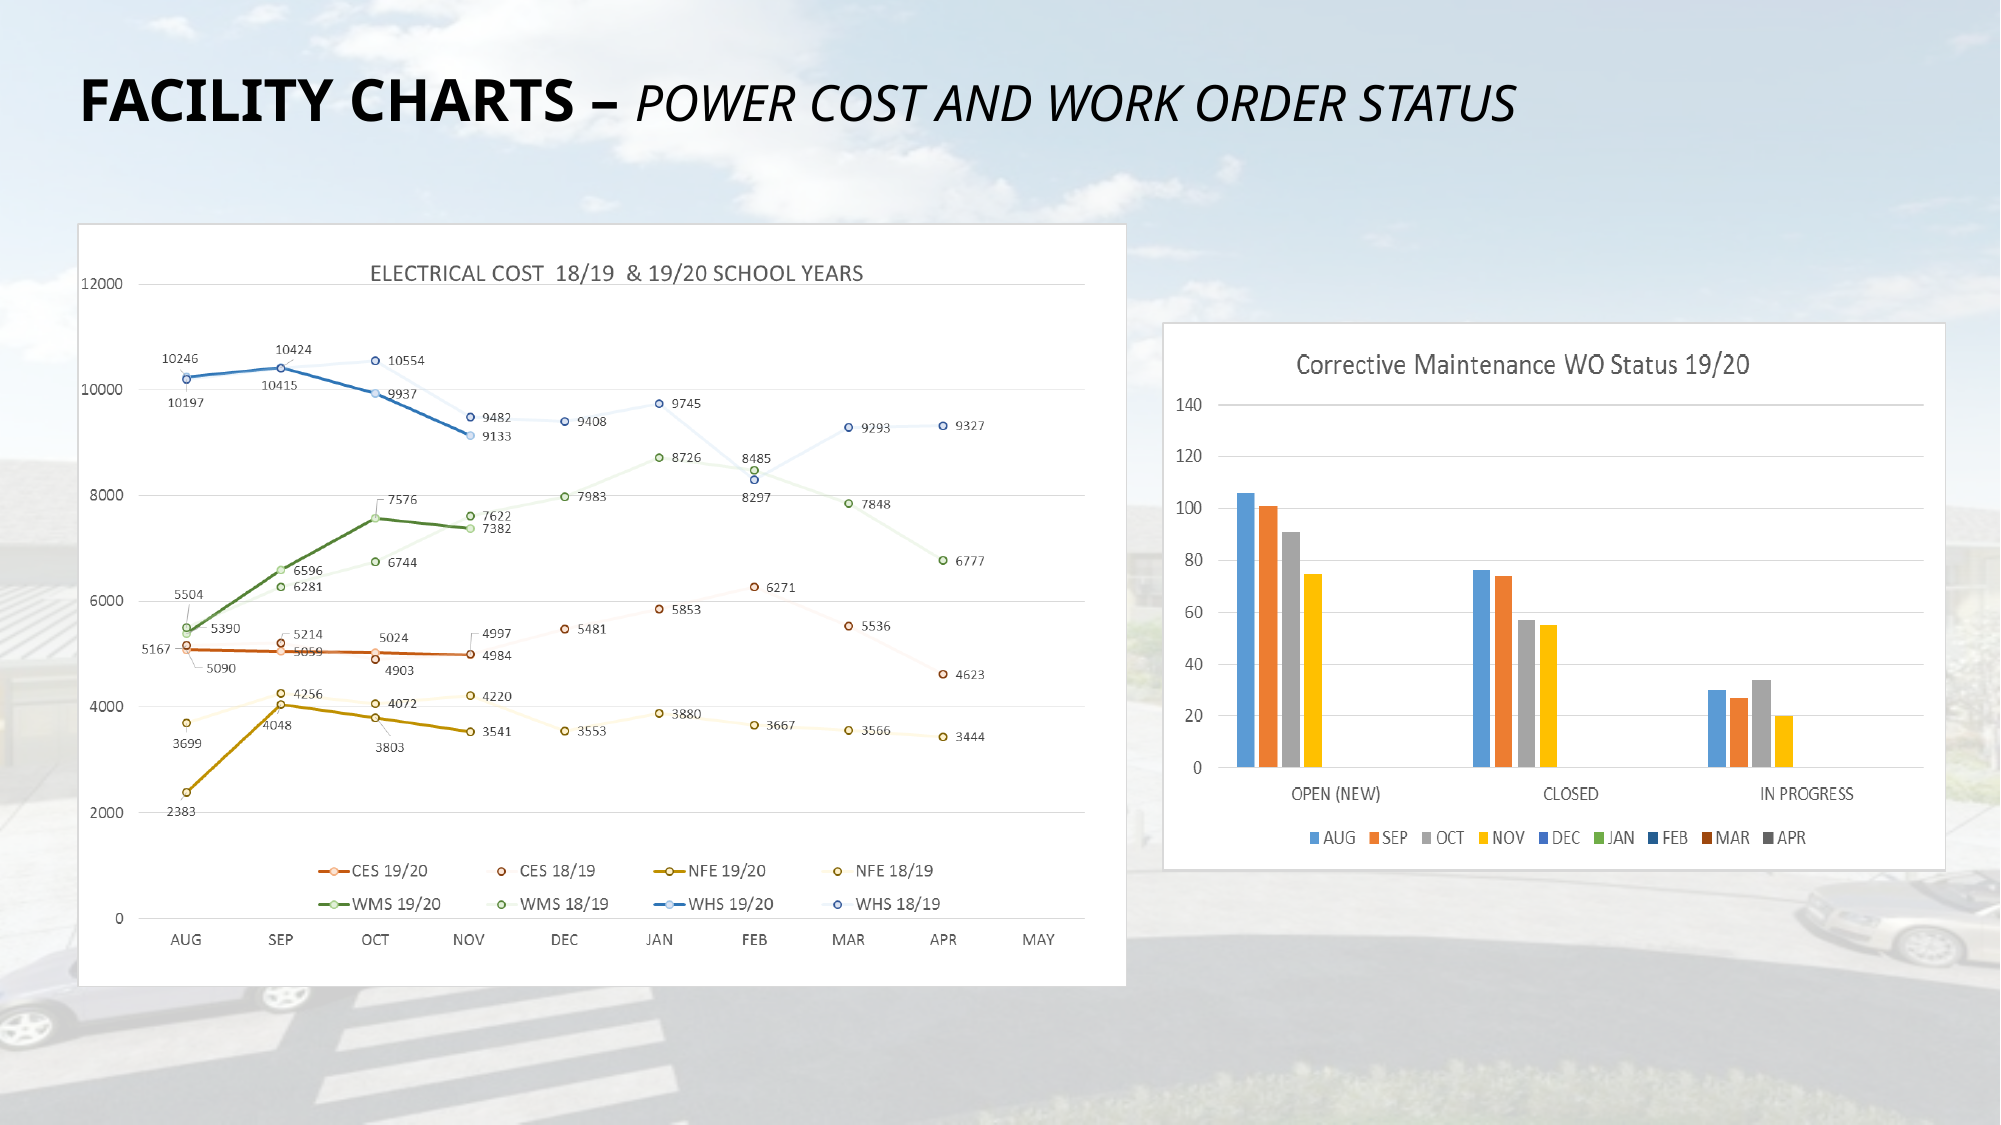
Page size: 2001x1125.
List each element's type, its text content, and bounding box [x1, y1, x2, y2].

title FACILITY CHARTS – POWER COST AND WORK ORDER STATUS [63, 51, 1789, 155]
picture [1162, 322, 1946, 872]
picture [77, 223, 1127, 987]
